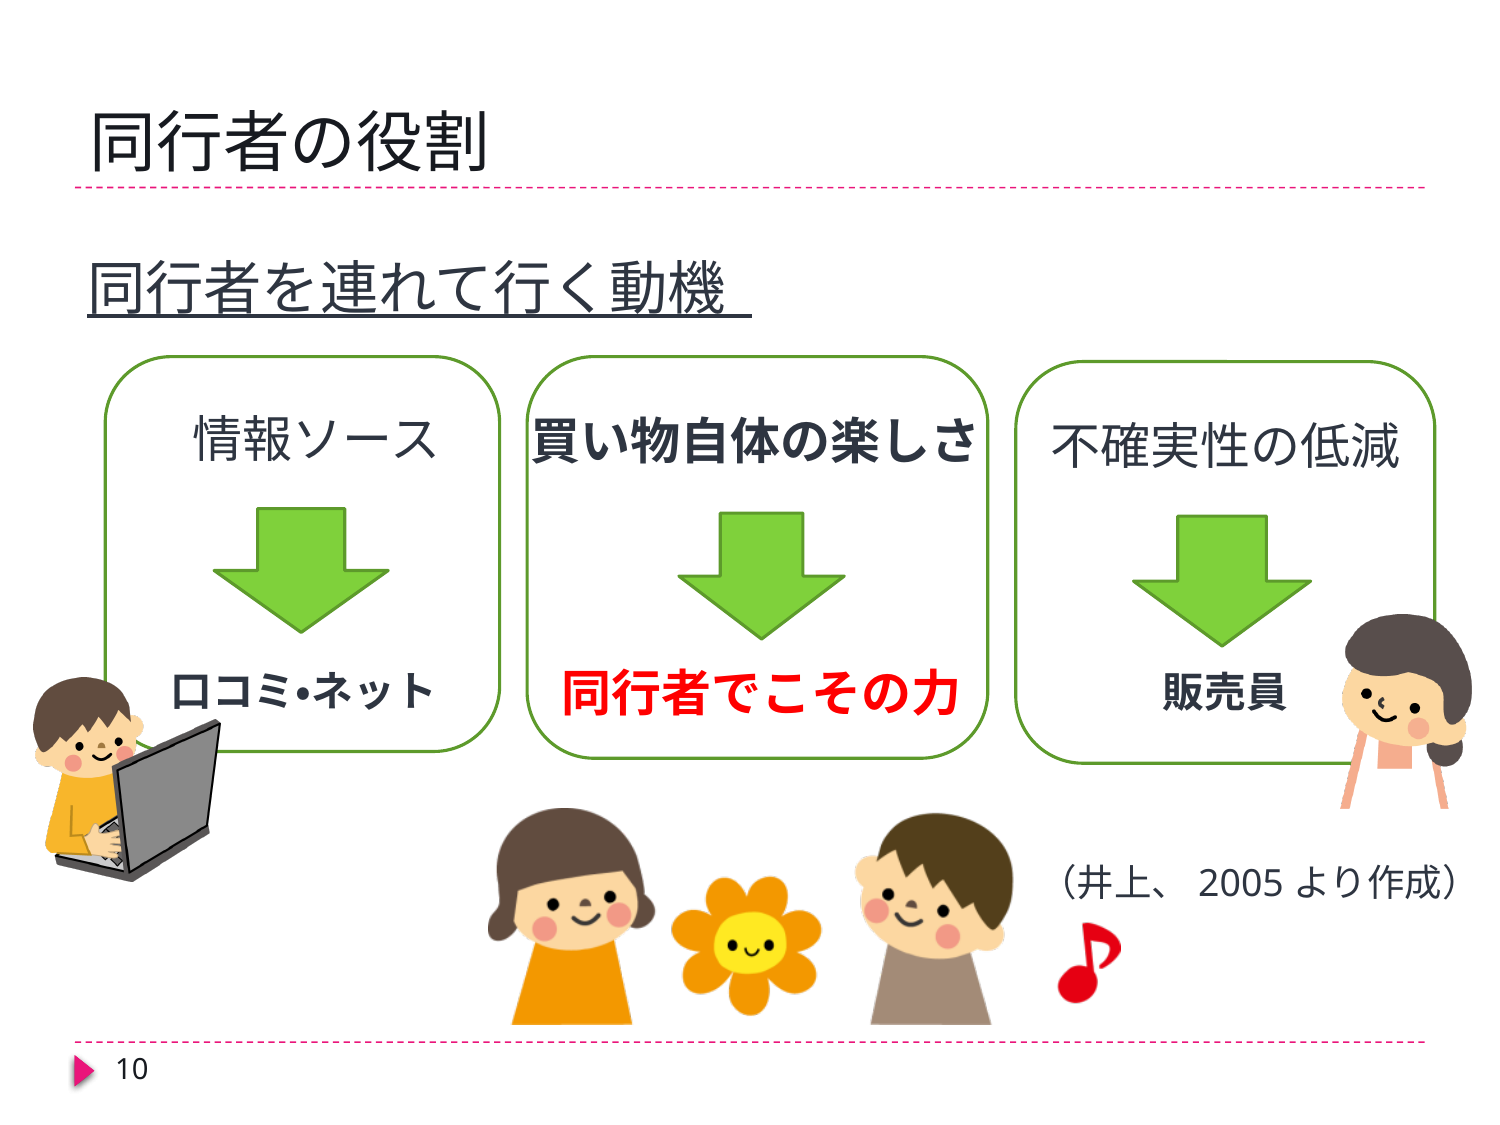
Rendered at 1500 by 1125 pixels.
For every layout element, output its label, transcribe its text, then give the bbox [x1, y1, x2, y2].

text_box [1015, 361, 1436, 764]
picture [488, 808, 1121, 1025]
title 同行者の役割 [75, 37, 1425, 188]
picture [1340, 614, 1472, 809]
slide_number 10 [100, 1042, 426, 1103]
picture [32, 677, 221, 883]
text_box （井上、2005より作成） [1127, 851, 1495, 912]
text_box 同行者を連れて行く動機 [72, 243, 767, 329]
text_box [104, 356, 500, 752]
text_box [525, 356, 989, 759]
